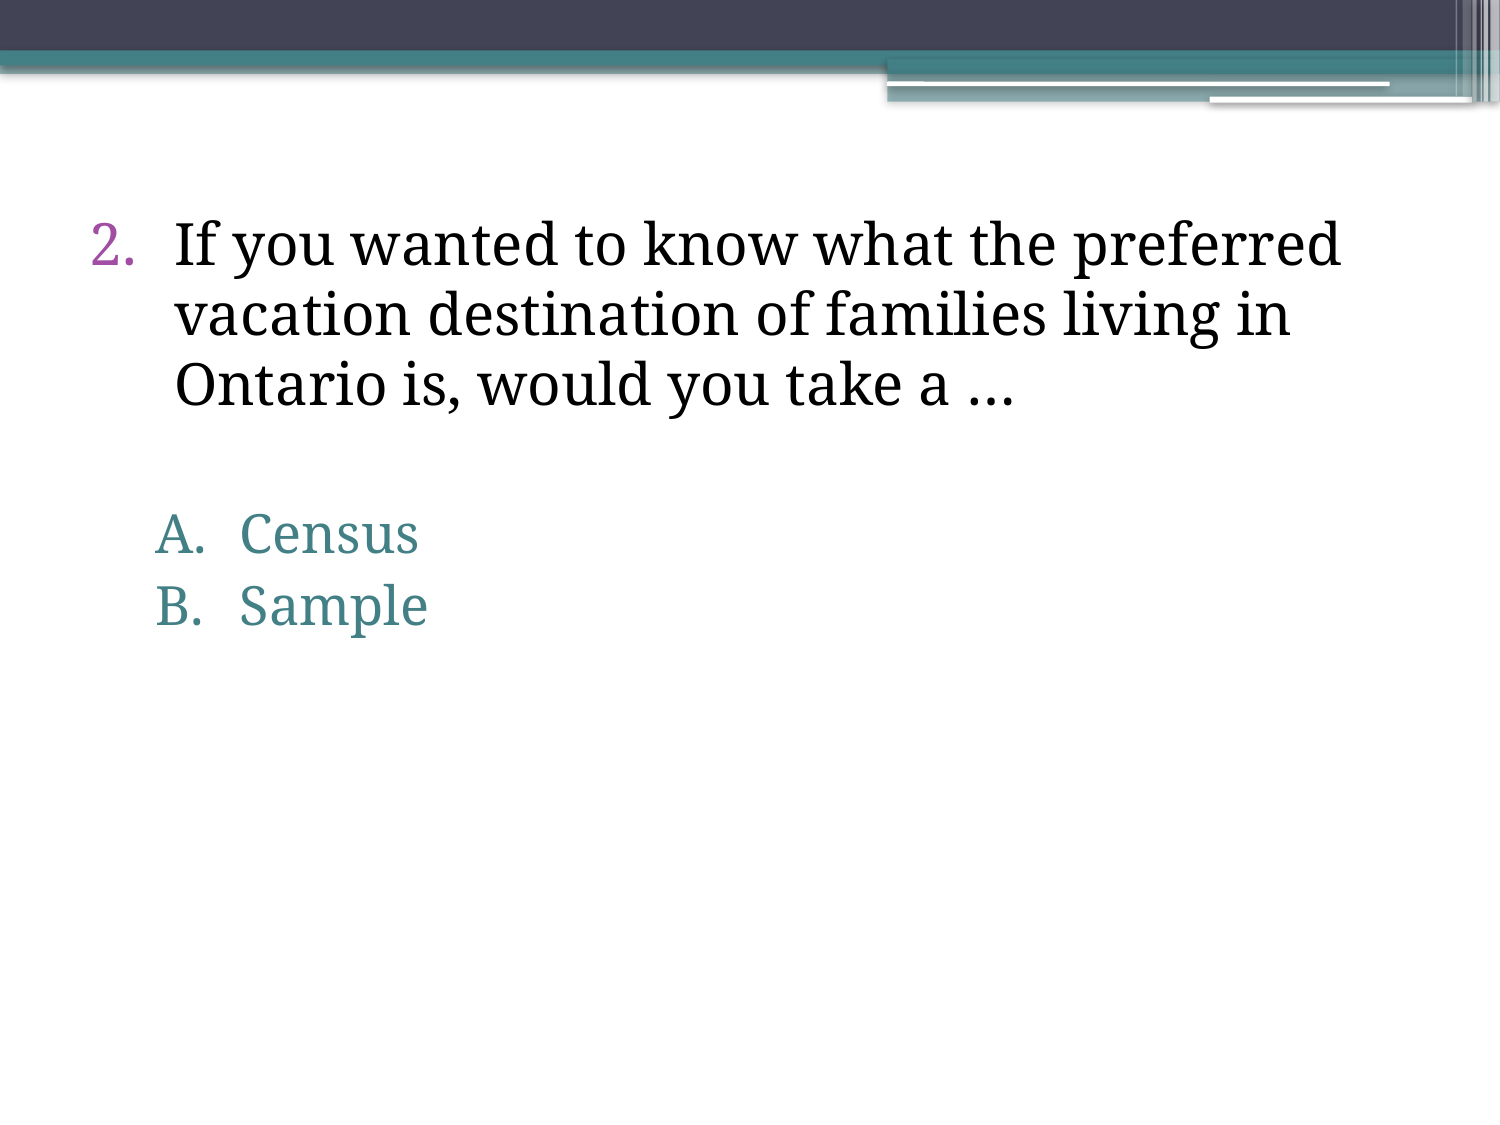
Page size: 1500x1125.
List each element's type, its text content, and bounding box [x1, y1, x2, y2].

list If you wanted to know what the preferred vacation destination of families living in Ontario is, would you take a … Census Sample [75, 200, 1425, 910]
